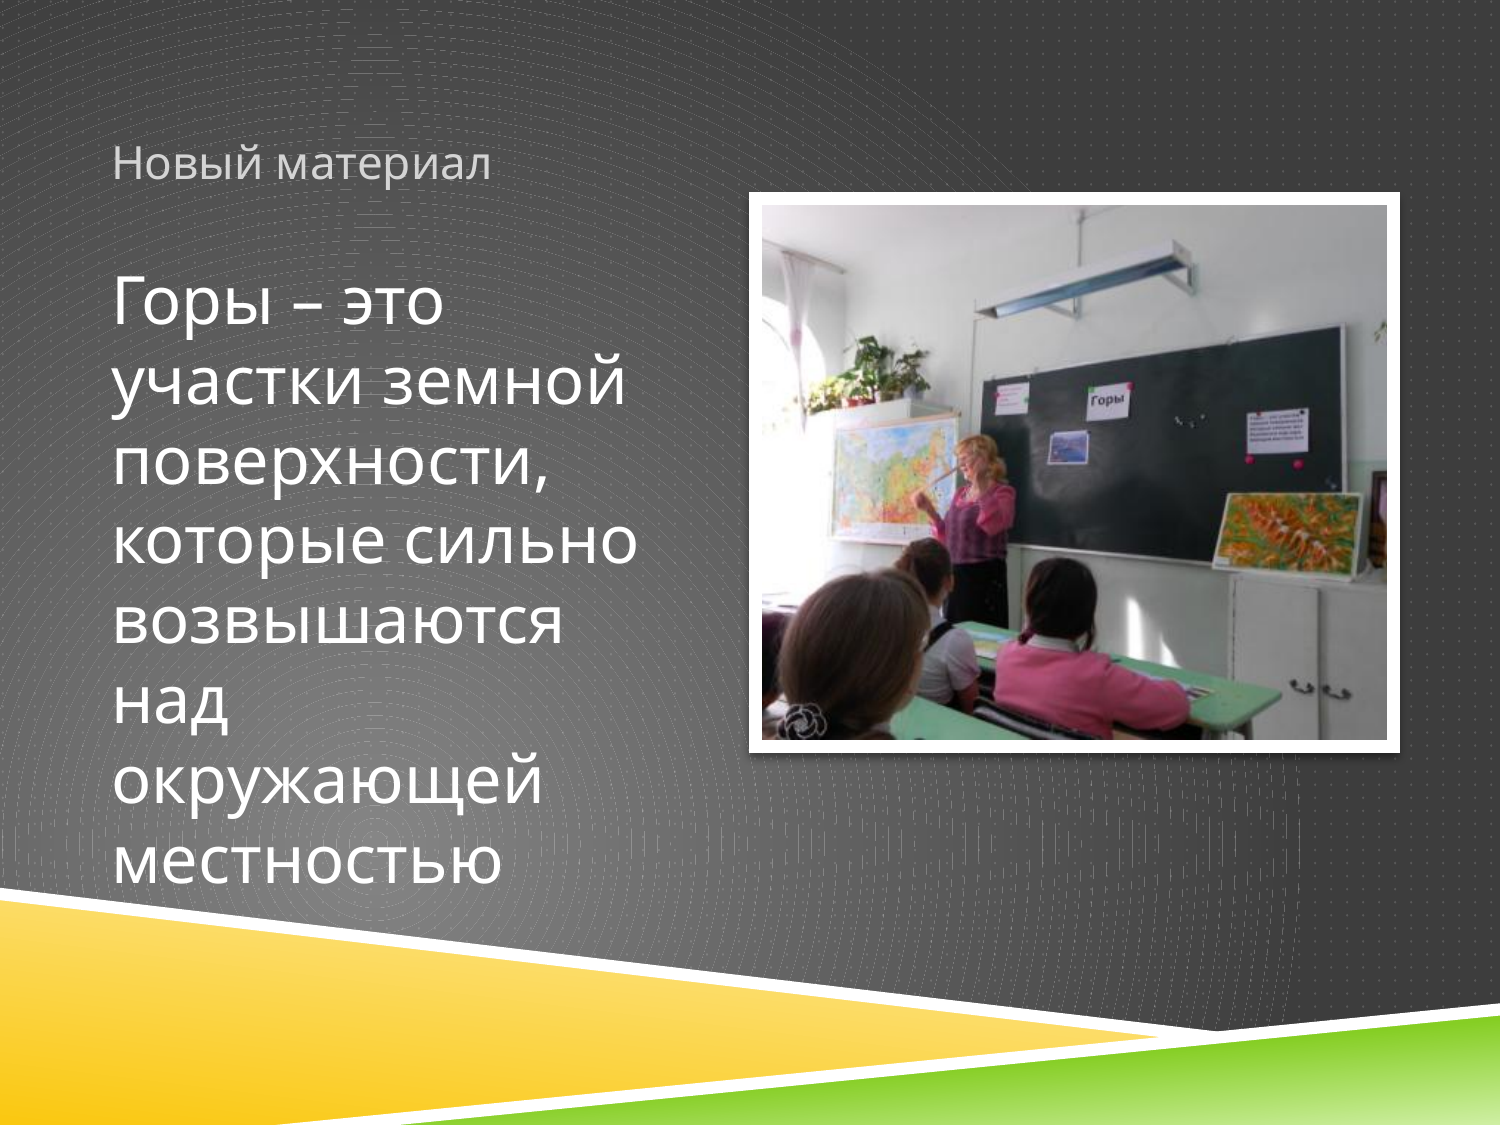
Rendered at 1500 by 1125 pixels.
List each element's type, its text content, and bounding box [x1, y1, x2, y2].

list Горы – это участки земной поверхности, которые сильно возвышаются над окружающей местностью [111, 249, 666, 791]
picture [761, 204, 1388, 740]
title Новый материал [111, 99, 666, 197]
